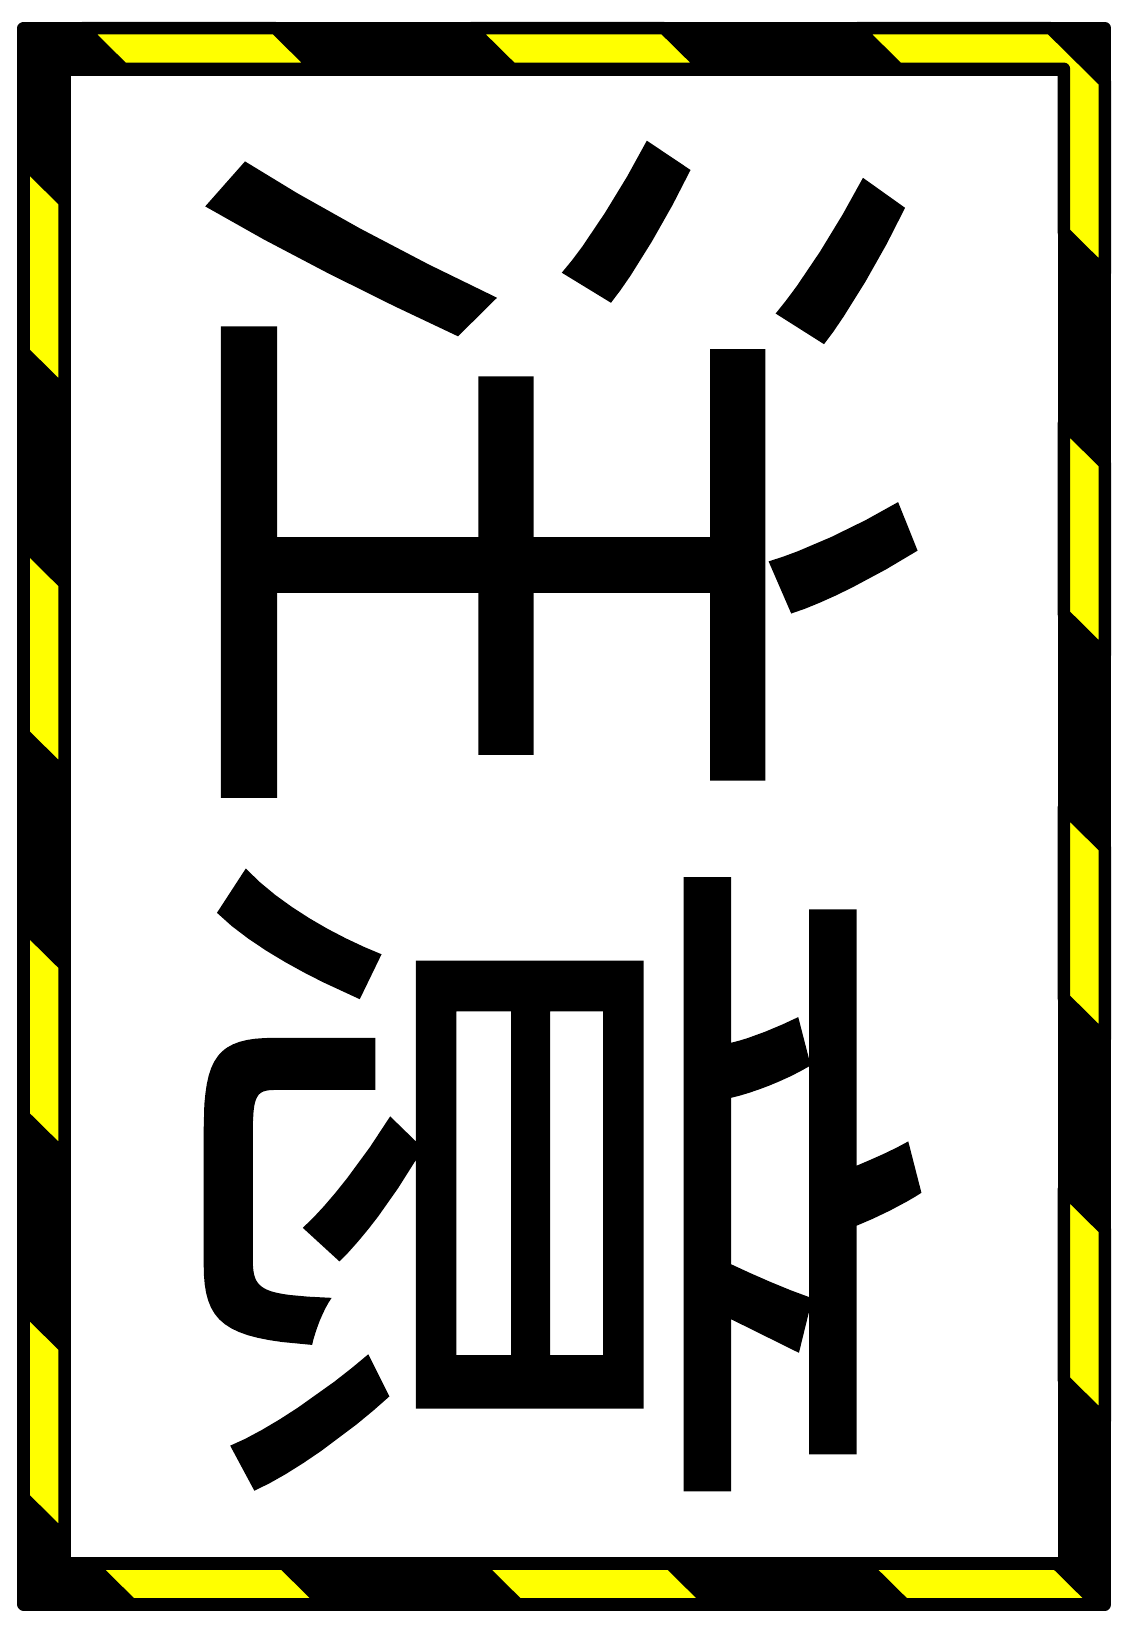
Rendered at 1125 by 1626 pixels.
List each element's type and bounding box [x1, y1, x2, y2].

text_box [0, 275, 1125, 1358]
